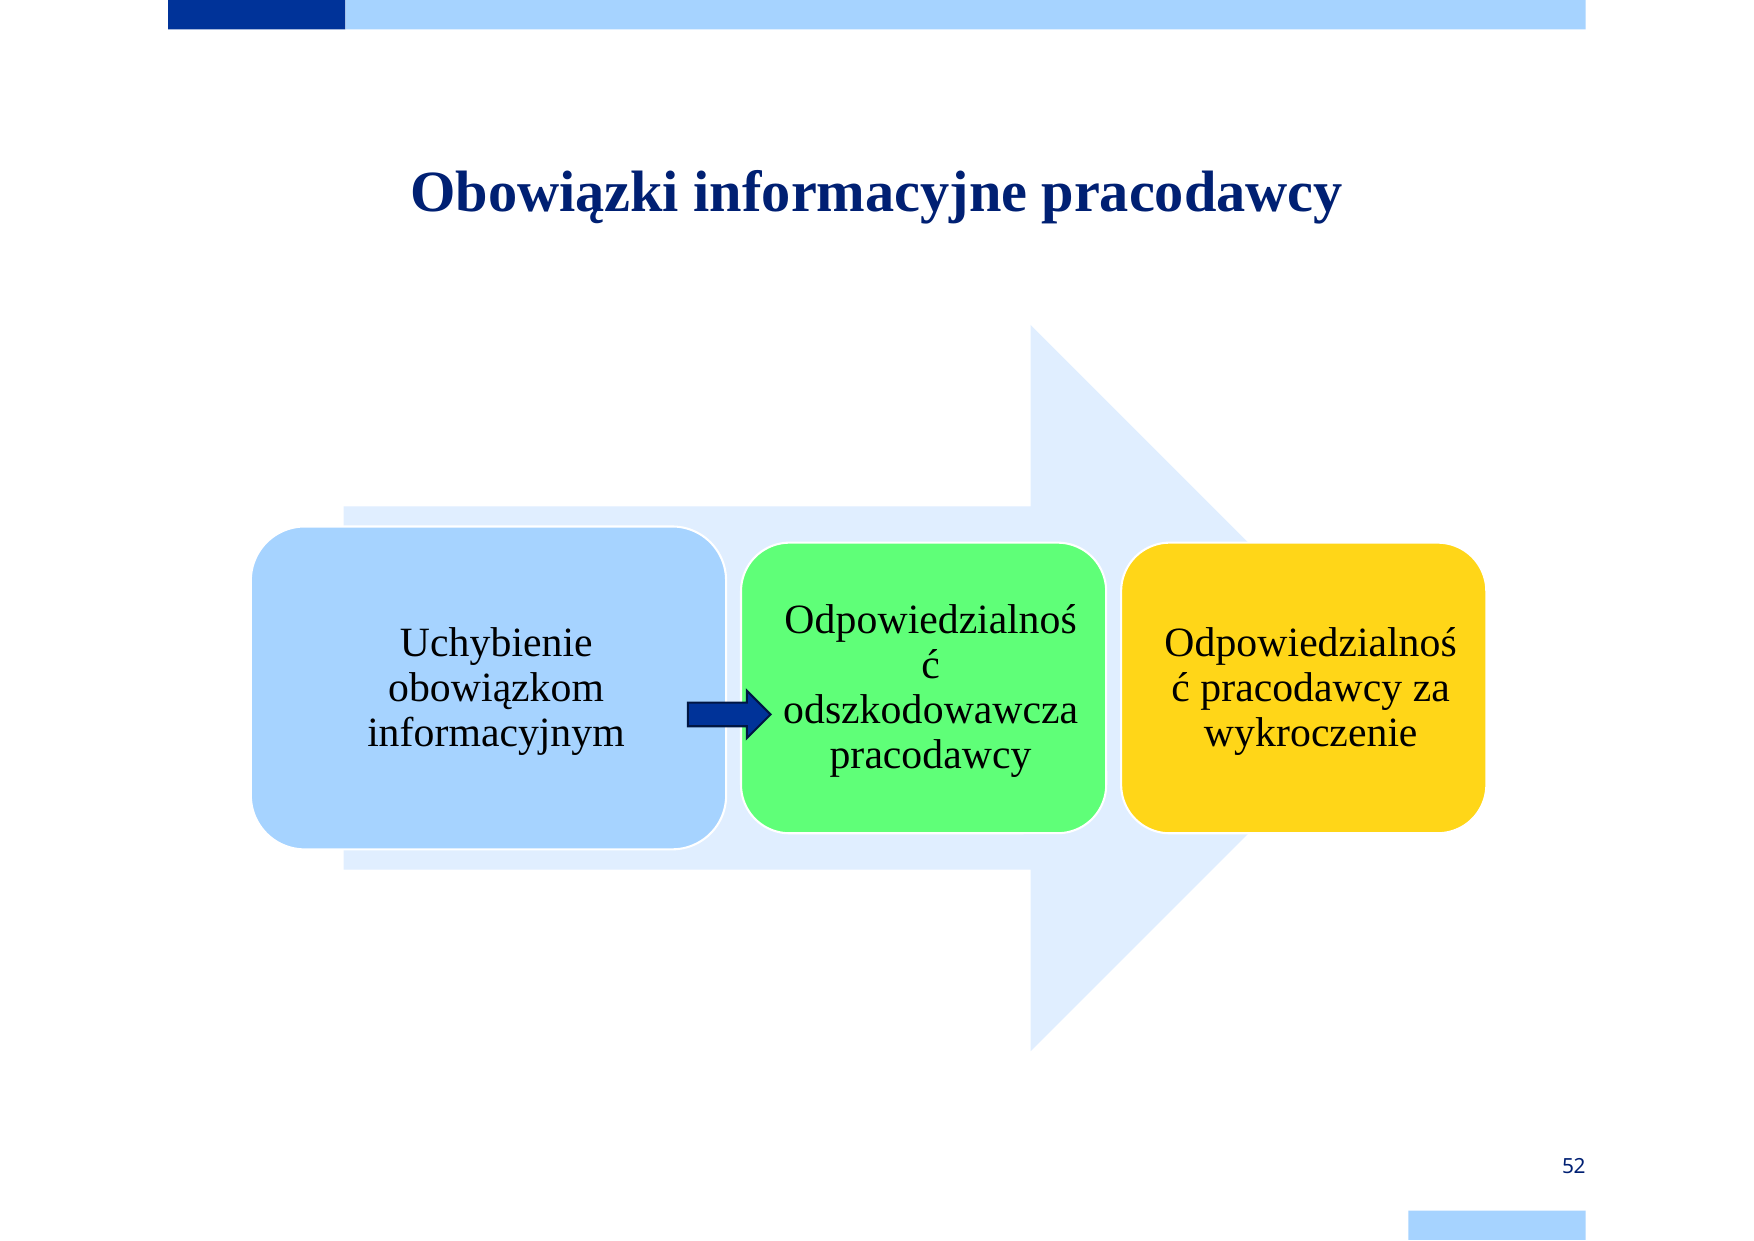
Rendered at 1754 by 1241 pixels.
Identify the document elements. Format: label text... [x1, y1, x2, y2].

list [250, 324, 1487, 1052]
slide_number 52 [1408, 1151, 1586, 1182]
title Obowiązki informacyjne pracodawcy [168, 147, 1586, 325]
